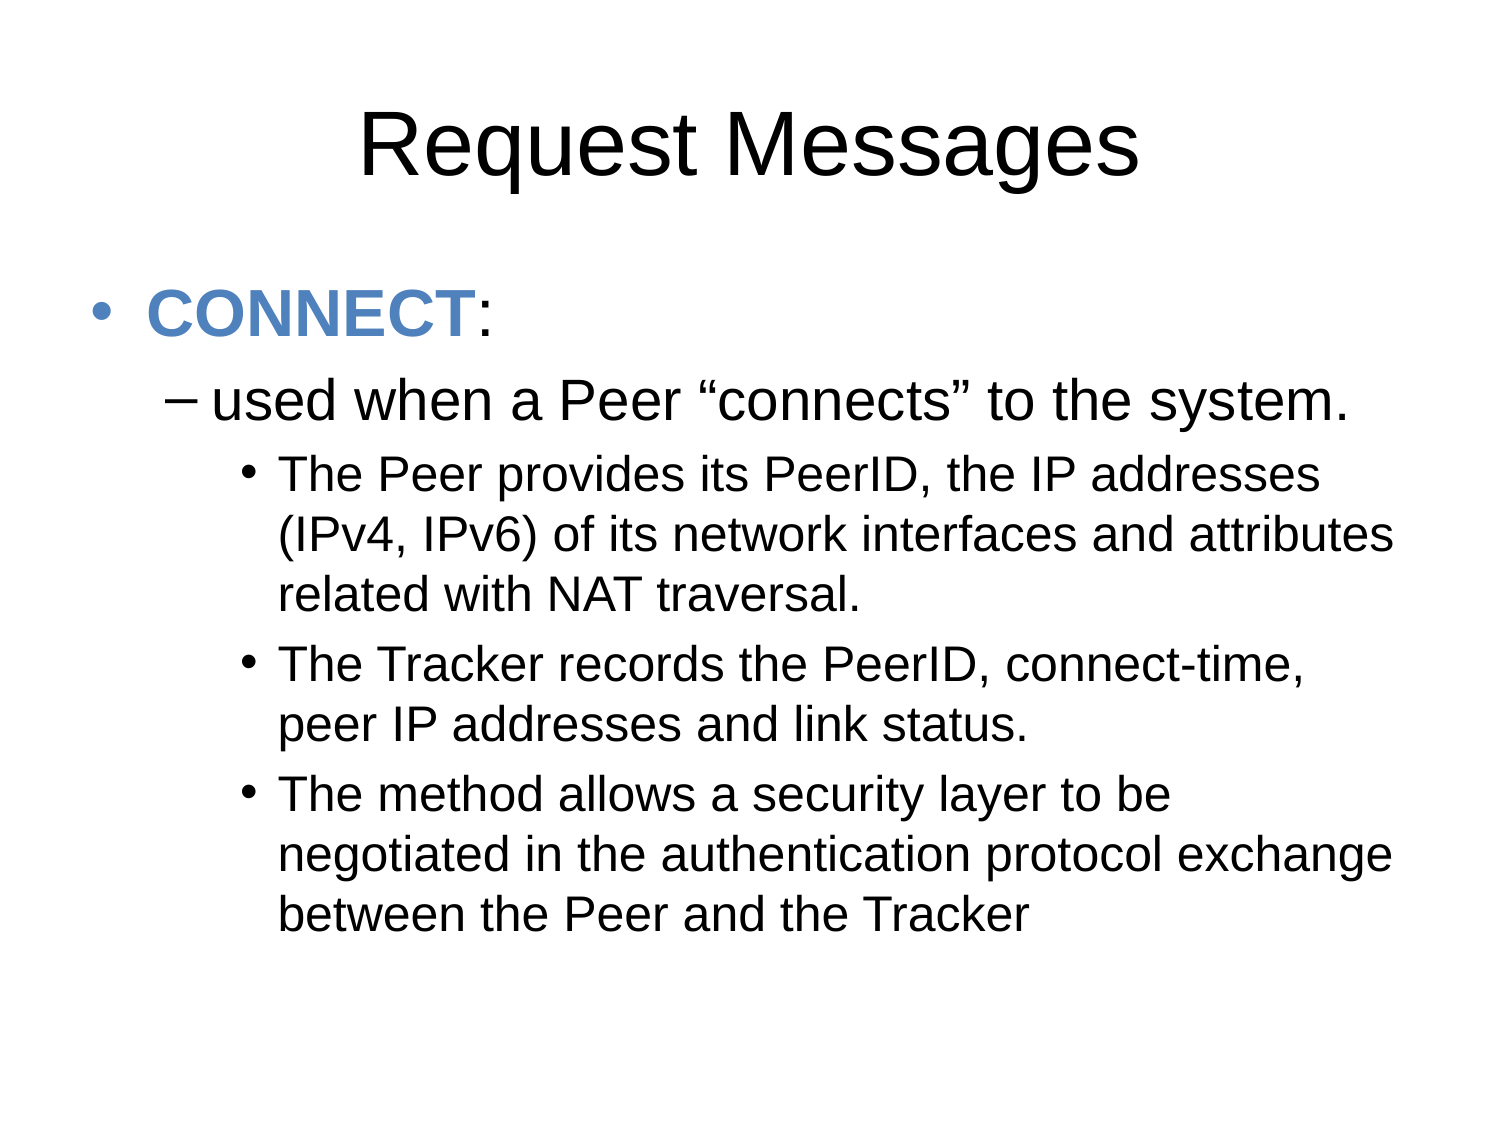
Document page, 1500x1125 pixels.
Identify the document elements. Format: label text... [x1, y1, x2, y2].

list CONNECT: used when a Peer “connects” to the system. The Peer provides its PeerID, the IP addresses (IPv4, IPv6) of its network interfaces and attributes related with NAT traversal. The Tracker records the PeerID, connect-time, peer IP addresses and link status. The method allows a security layer to be negotiated in the authentication protocol exchange between the Peer and the Tracker [75, 262, 1425, 1005]
title Request Messages [75, 45, 1425, 233]
